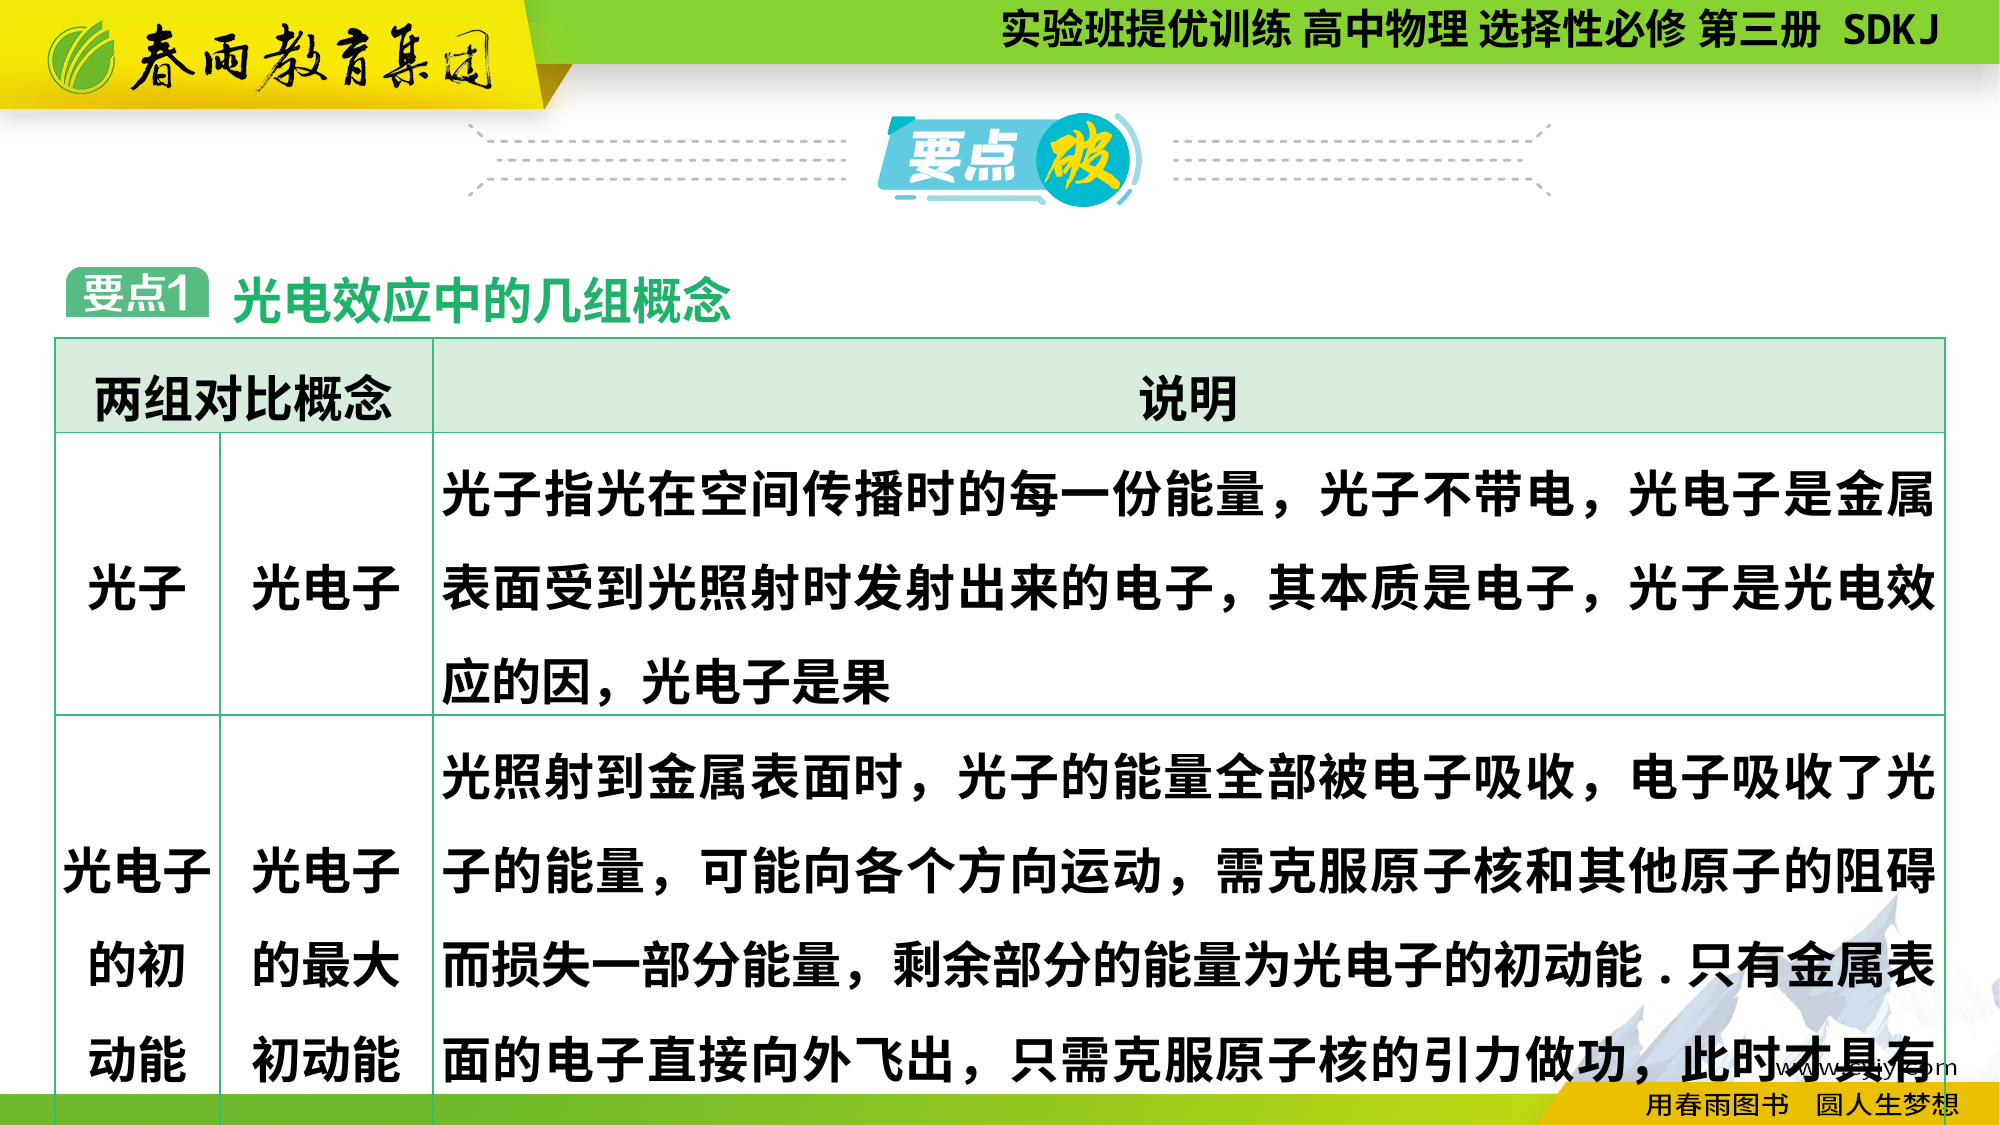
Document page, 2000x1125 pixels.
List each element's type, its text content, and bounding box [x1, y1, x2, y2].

list 光电效应中的几组概念 [59, 232, 1944, 337]
table_header 两组对比概念 [56, 339, 432, 432]
table_cell 光电子的初 动能 [56, 716, 219, 1125]
table_cell 光电子 的最大 初动能 [221, 716, 432, 1125]
table_cell 光照射到金属表面时，光子的能量全部被电子吸收，电子吸收了光子的能量，可能向各个方向运动，需克服原子核和其他原子的阻碍而损失一部分能量，剩余部分的能量为光电子的初动能.只有金属表面的电子直接向外飞出，只需克服原子核的引力做功，此时才具有最大初动能.光电子的初动能小于或等于光电子的最大初动能 [434, 716, 1944, 1125]
table_cell 光子指光在空间传播时的每一份能量，光子不带电，光电子是金属表面受到光照射时发射出来的电子，其本质是电子，光子是光电效应的因，光电子是果 [434, 433, 1944, 714]
table_cell 光电子 [221, 433, 432, 714]
picture [0, 0, 2000, 1125]
table_header 说明 [434, 339, 1944, 432]
table_cell 光子 [56, 433, 219, 714]
picture [66, 266, 209, 318]
